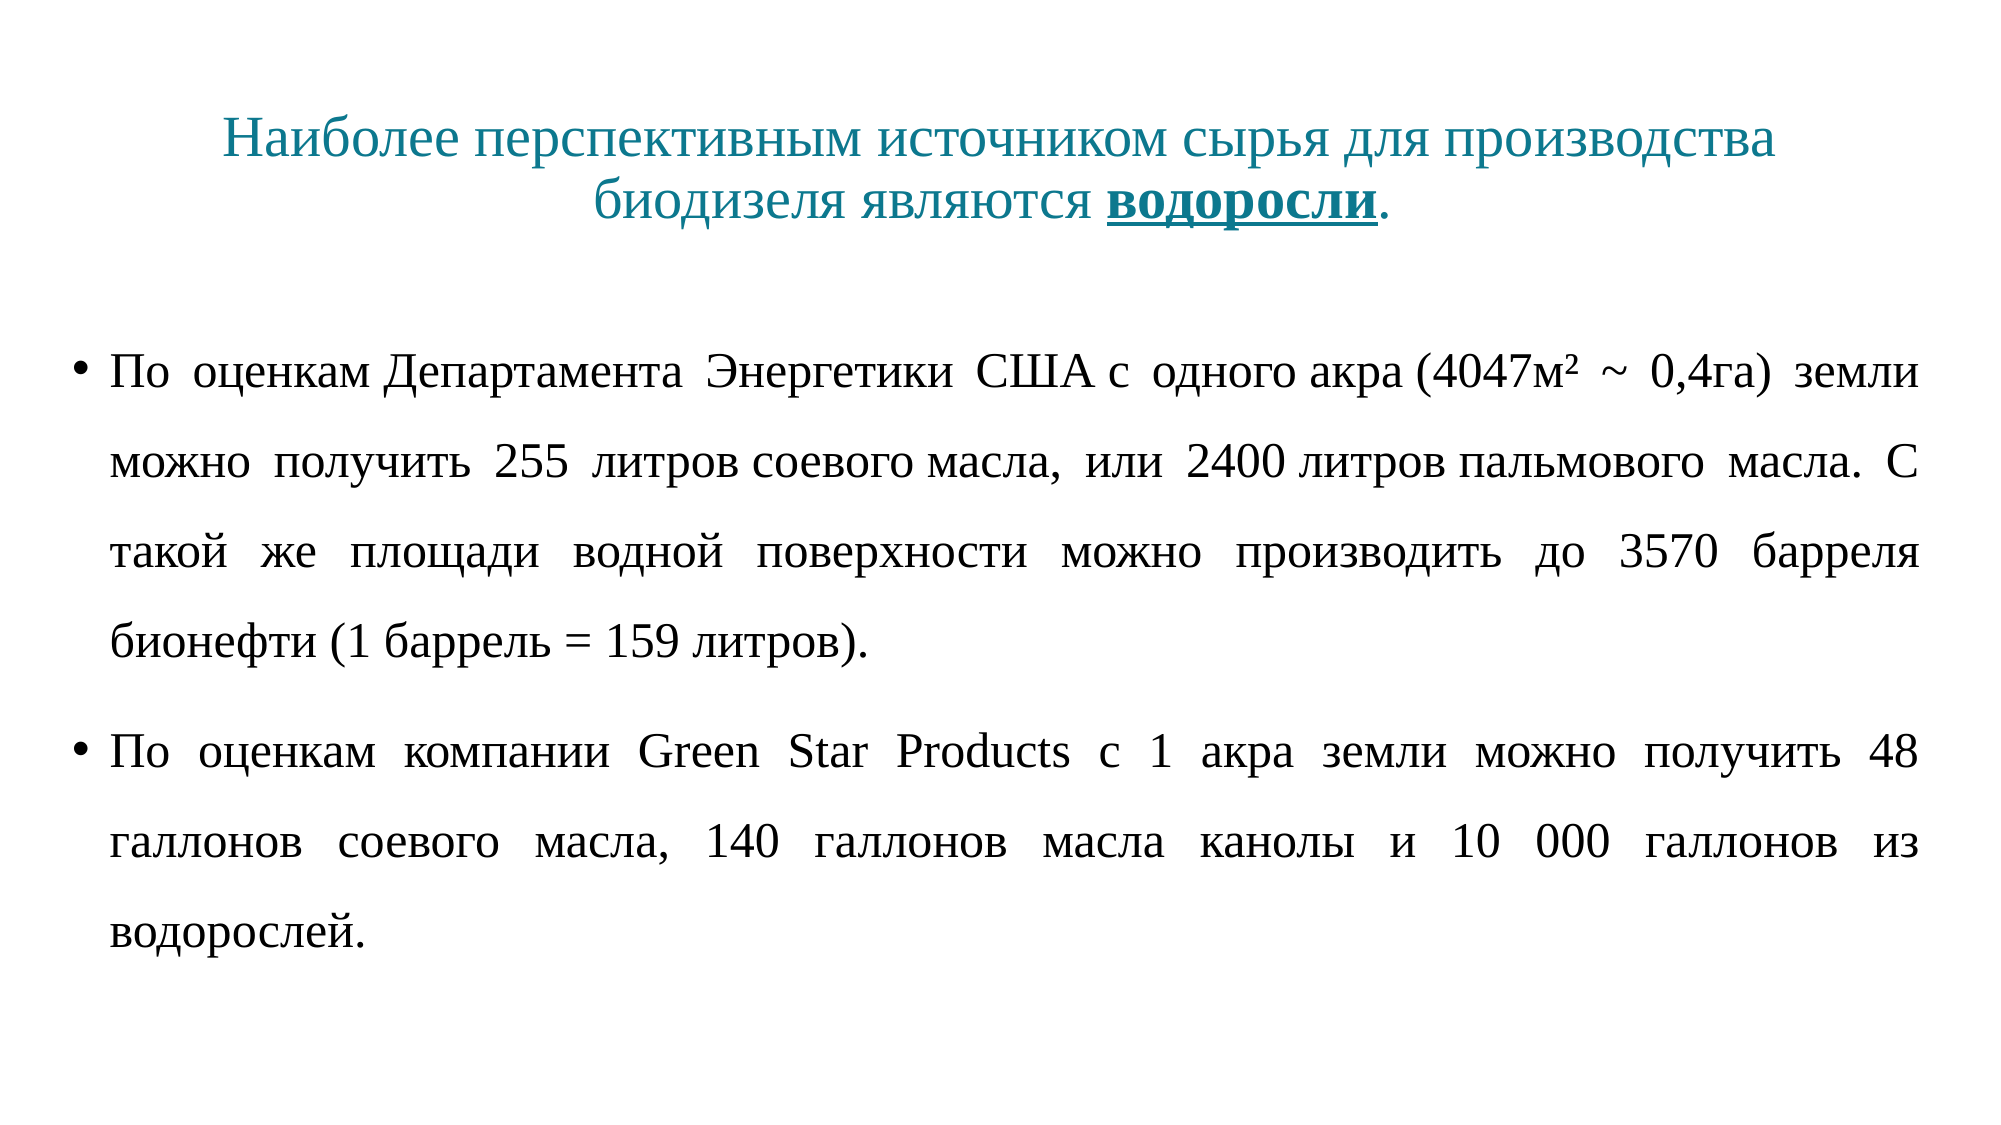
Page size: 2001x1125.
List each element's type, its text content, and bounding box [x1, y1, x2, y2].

list По оценкам Департамента Энергетики США с одного акра (4047м² ~ 0,4га) земли можно получить 255 литров соевого масла, или 2400 литров пальмового масла. С такой же площади водной поверхности можно производить до 3570 барреля бионефти (1 баррель = 159 литров). По оценкам компании Green Star Products с 1 акра земли можно получить 48 галлонов соевого масла, 140 галлонов масла канолы и 10 000 галлонов из водорослей. [57, 299, 1936, 1038]
title Наиболее перспективным источником сырья для производства биодизеля являются водоросли. [137, 59, 1863, 278]
